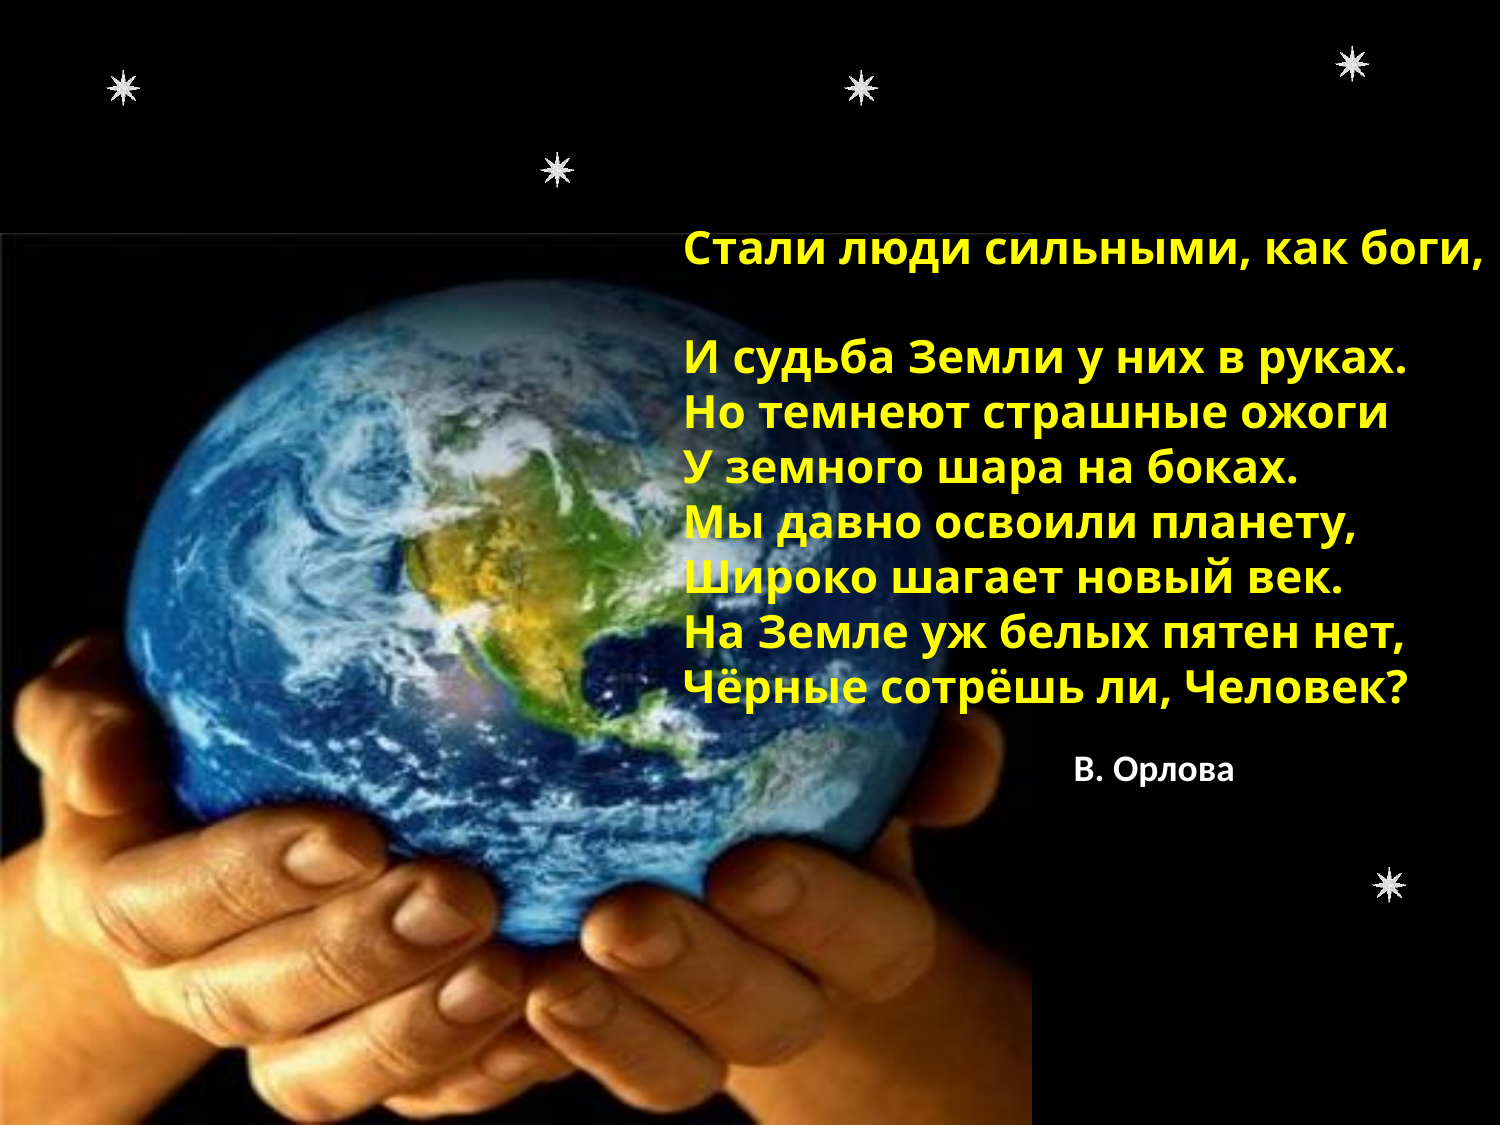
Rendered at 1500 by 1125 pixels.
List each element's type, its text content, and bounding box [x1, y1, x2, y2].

text_box Стали люди сильными, как боги, И судьба Земли у них в руках. Но темнеют страшные ожоги У земного шара на боках. Мы давно освоили планету, Широко шагает новый век. На Земле уж белых пятен нет, Чёрные сотрёшь ли, Человек? В. Орлова [667, 210, 1500, 799]
picture [105, 70, 141, 106]
picture [843, 70, 880, 106]
picture [1370, 866, 1407, 903]
picture [1334, 46, 1370, 83]
picture [538, 152, 575, 188]
picture [0, 232, 1032, 1125]
